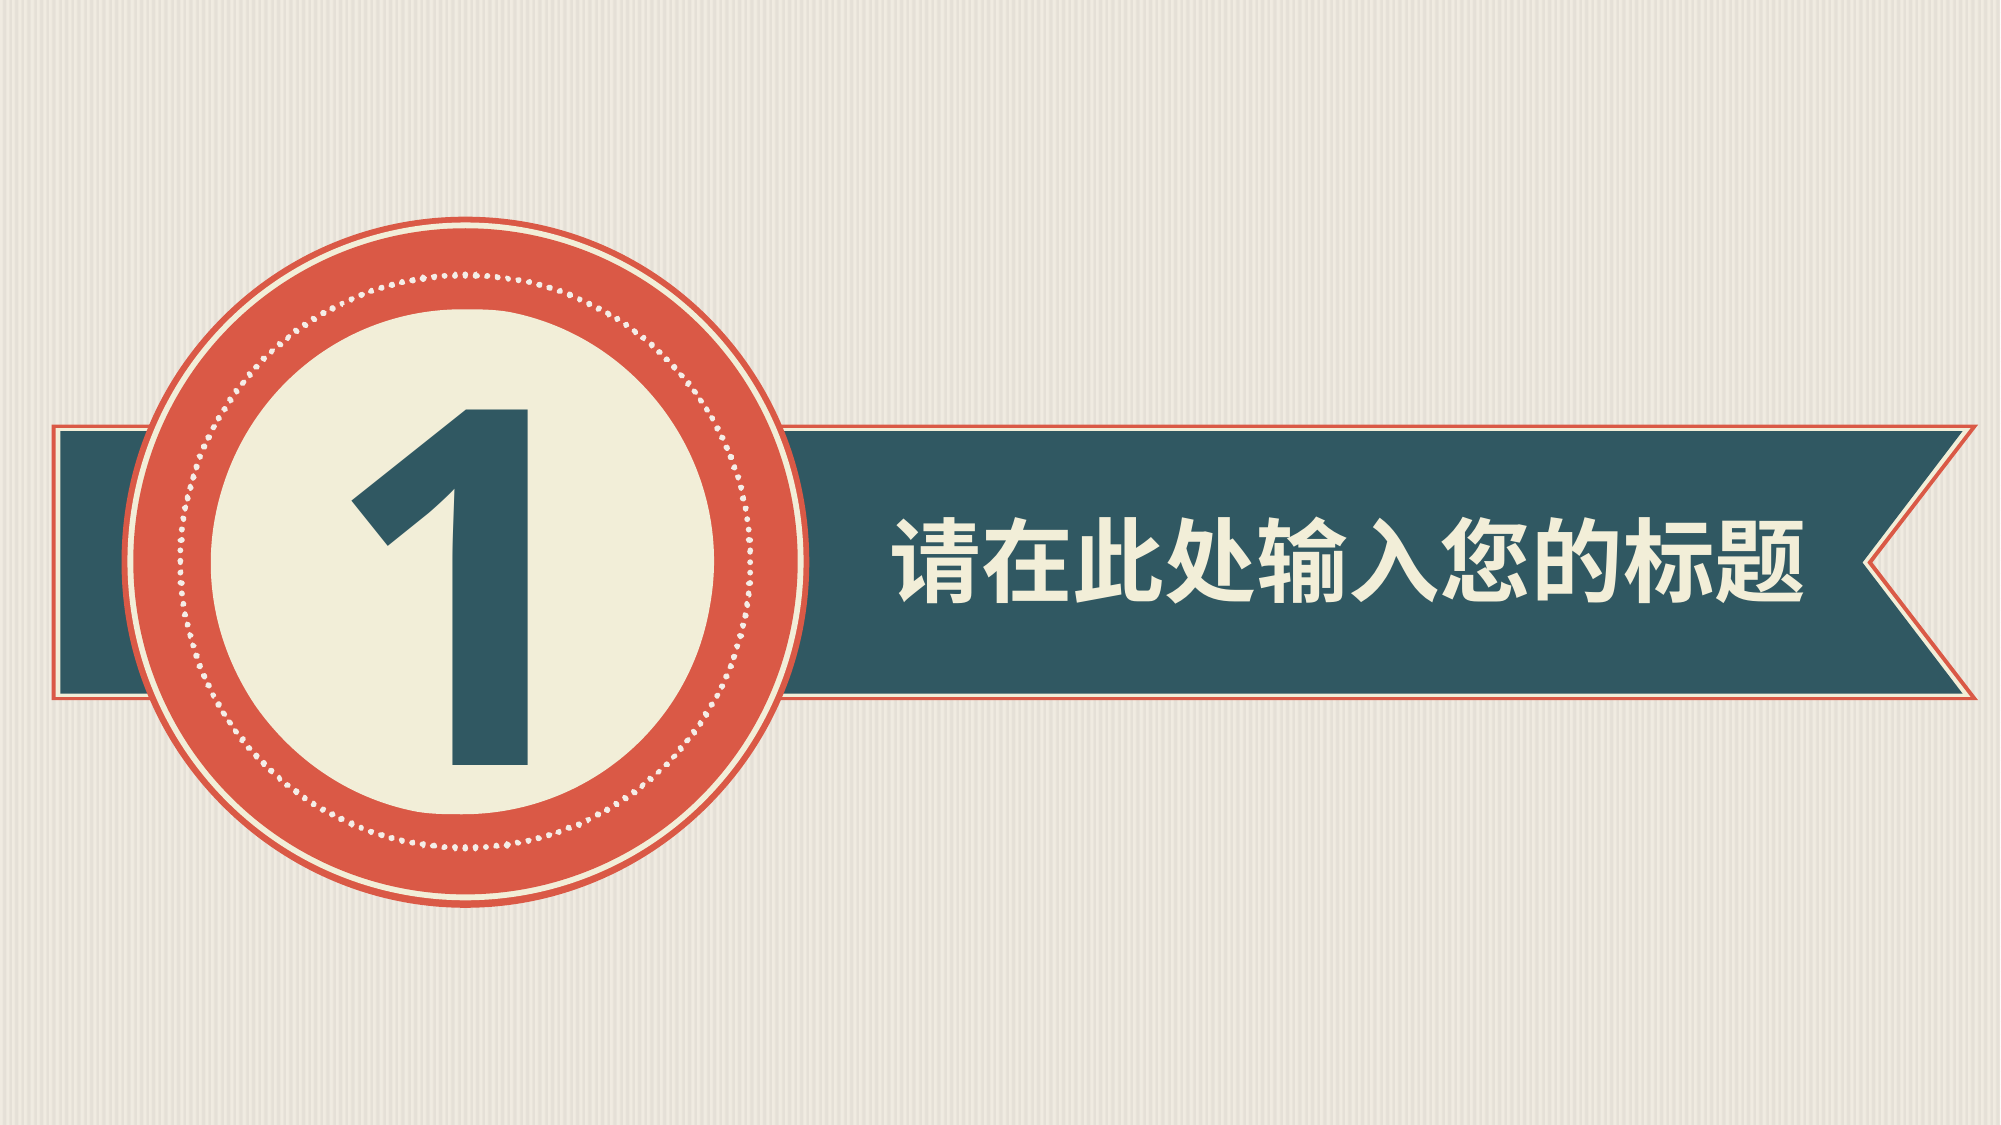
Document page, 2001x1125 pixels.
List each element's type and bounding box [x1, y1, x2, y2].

text_box [51, 424, 116, 701]
text_box [813, 424, 1979, 701]
text_box [121, 216, 810, 909]
picture [0, 0, 2001, 1125]
